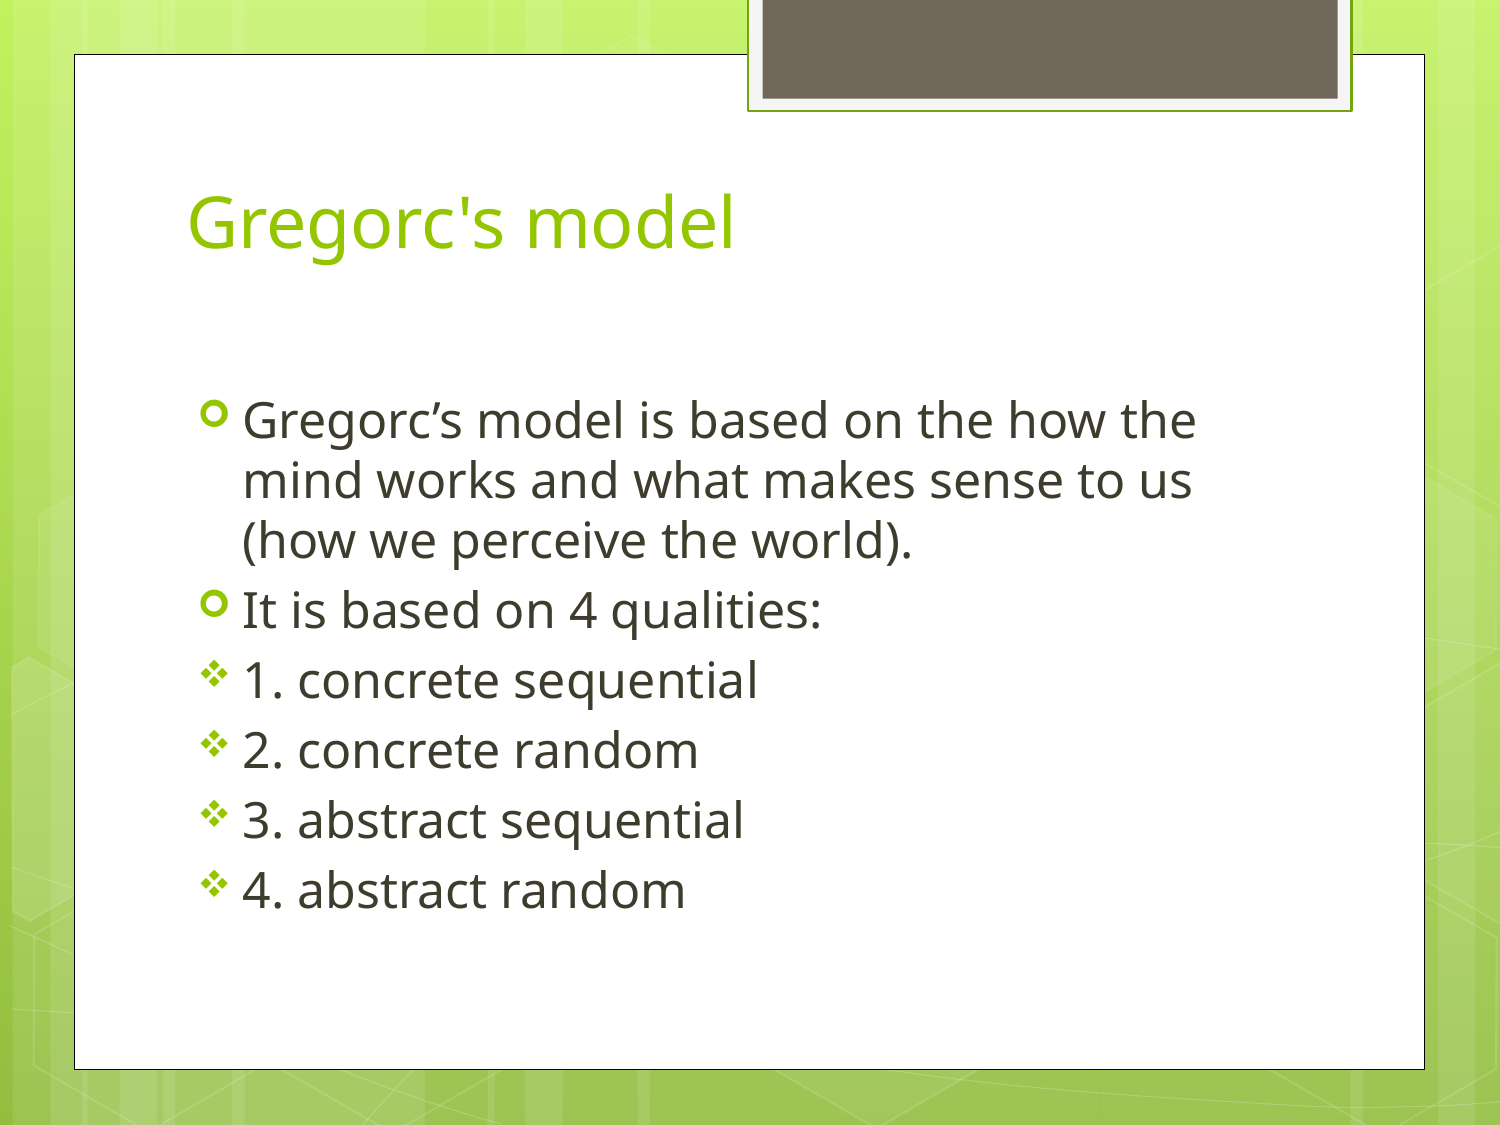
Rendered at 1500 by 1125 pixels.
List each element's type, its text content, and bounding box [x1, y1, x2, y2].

list Gregorc’s model is based on the how the mind works and what makes sense to us (how we perceive the world). It is based on 4 qualities: 1. concrete sequential 2. concrete random 3. abstract sequential 4. abstract random [171, 381, 1283, 957]
title Gregorc's model [171, 168, 1324, 357]
